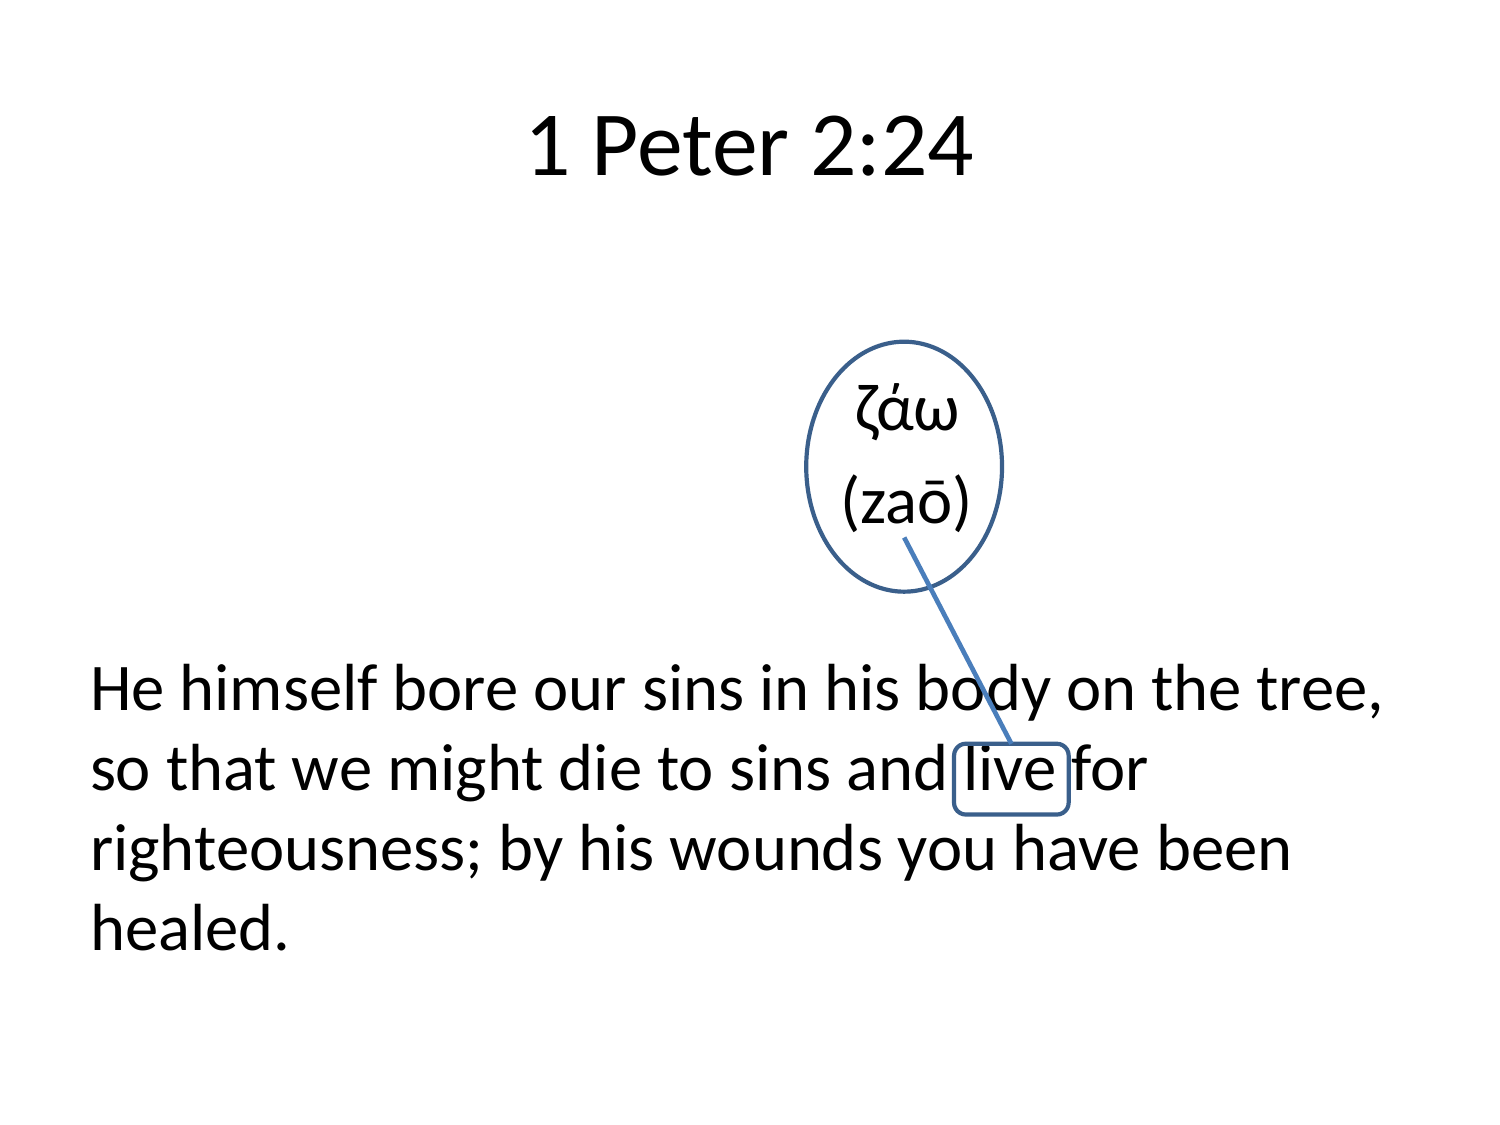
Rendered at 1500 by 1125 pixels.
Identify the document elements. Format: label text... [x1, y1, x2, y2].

title 1 Peter 2:24 [75, 45, 1425, 233]
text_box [903, 591, 1012, 744]
list ζάω (zaō) He himself bore our sins in his body on the tree, so that we might die to sins and live for righteousness; by his wounds you have been healed. [75, 262, 1425, 1005]
text_box [804, 339, 1005, 594]
text_box [951, 741, 1071, 817]
